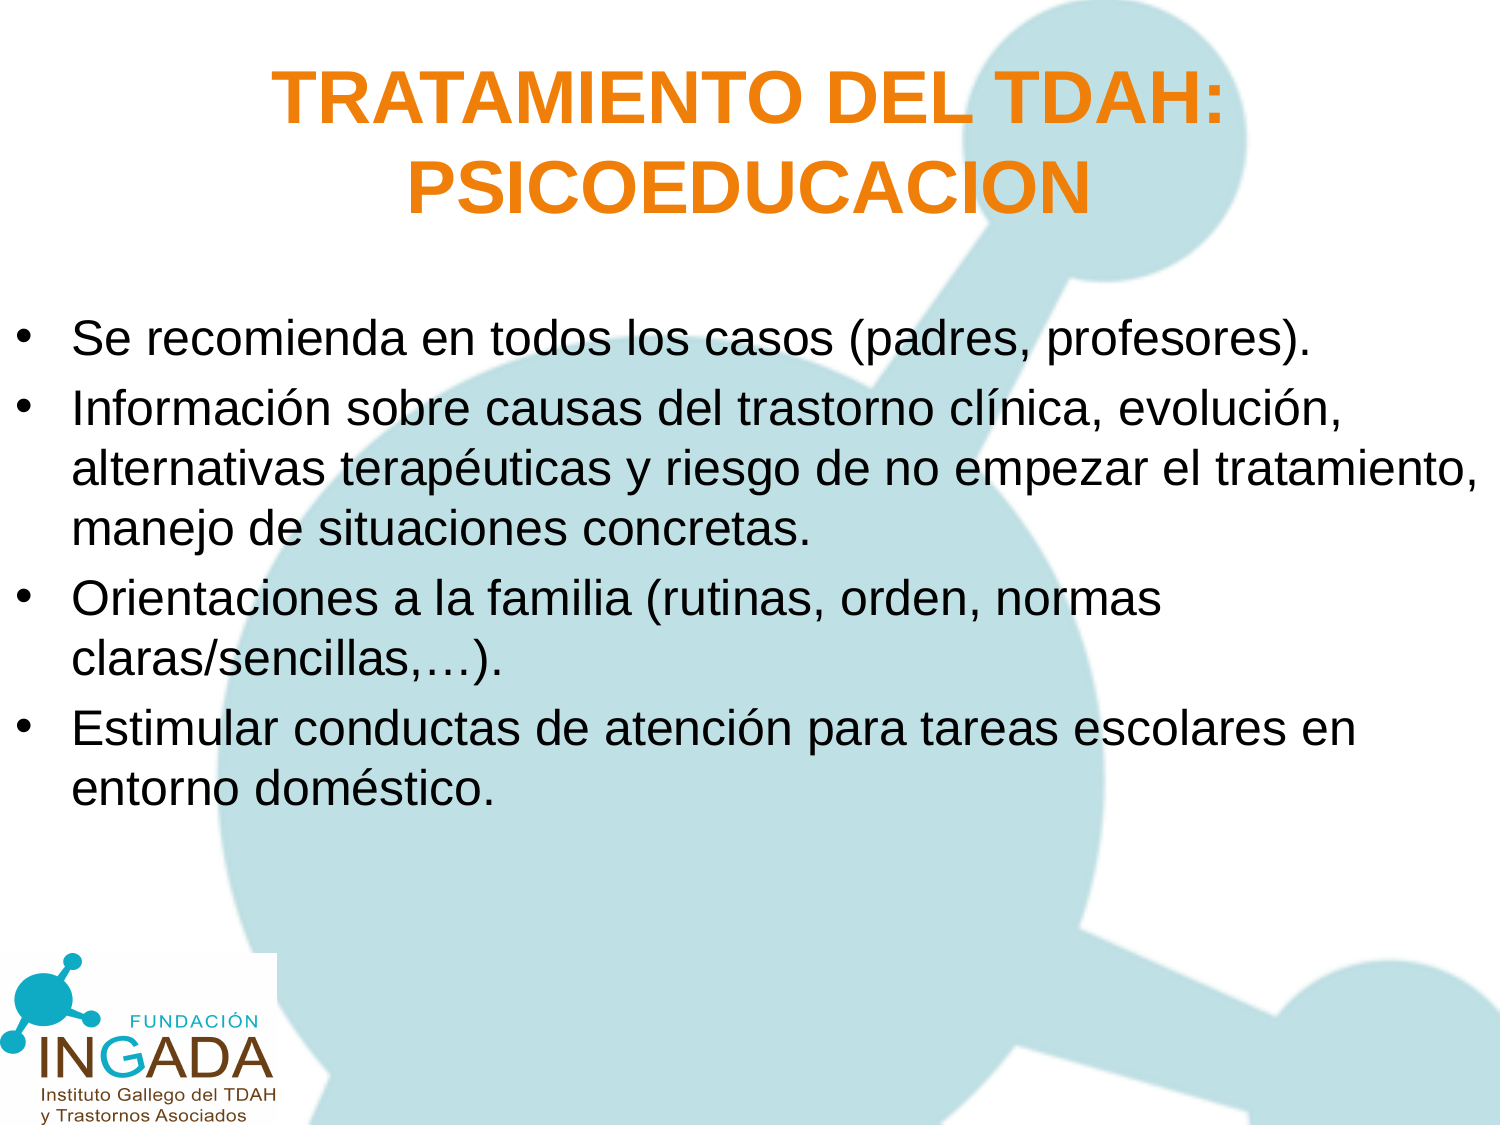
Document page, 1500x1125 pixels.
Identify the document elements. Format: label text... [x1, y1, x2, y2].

list Se recomienda en todos los casos (padres, profesores). Información sobre causas del trastorno clínica, evolución, alternativas terapéuticas y riesgo de no empezar el tratamiento, manejo de situaciones concretas. Orientaciones a la familia (rutinas, orden, normas claras/sencillas,…). Estimular conductas de atención para tareas escolares en entorno doméstico. [0, 297, 1500, 953]
title TRATAMIENTO DEL TDAH: PSICOEDUCACION [75, 45, 1425, 233]
picture [0, 953, 277, 1125]
